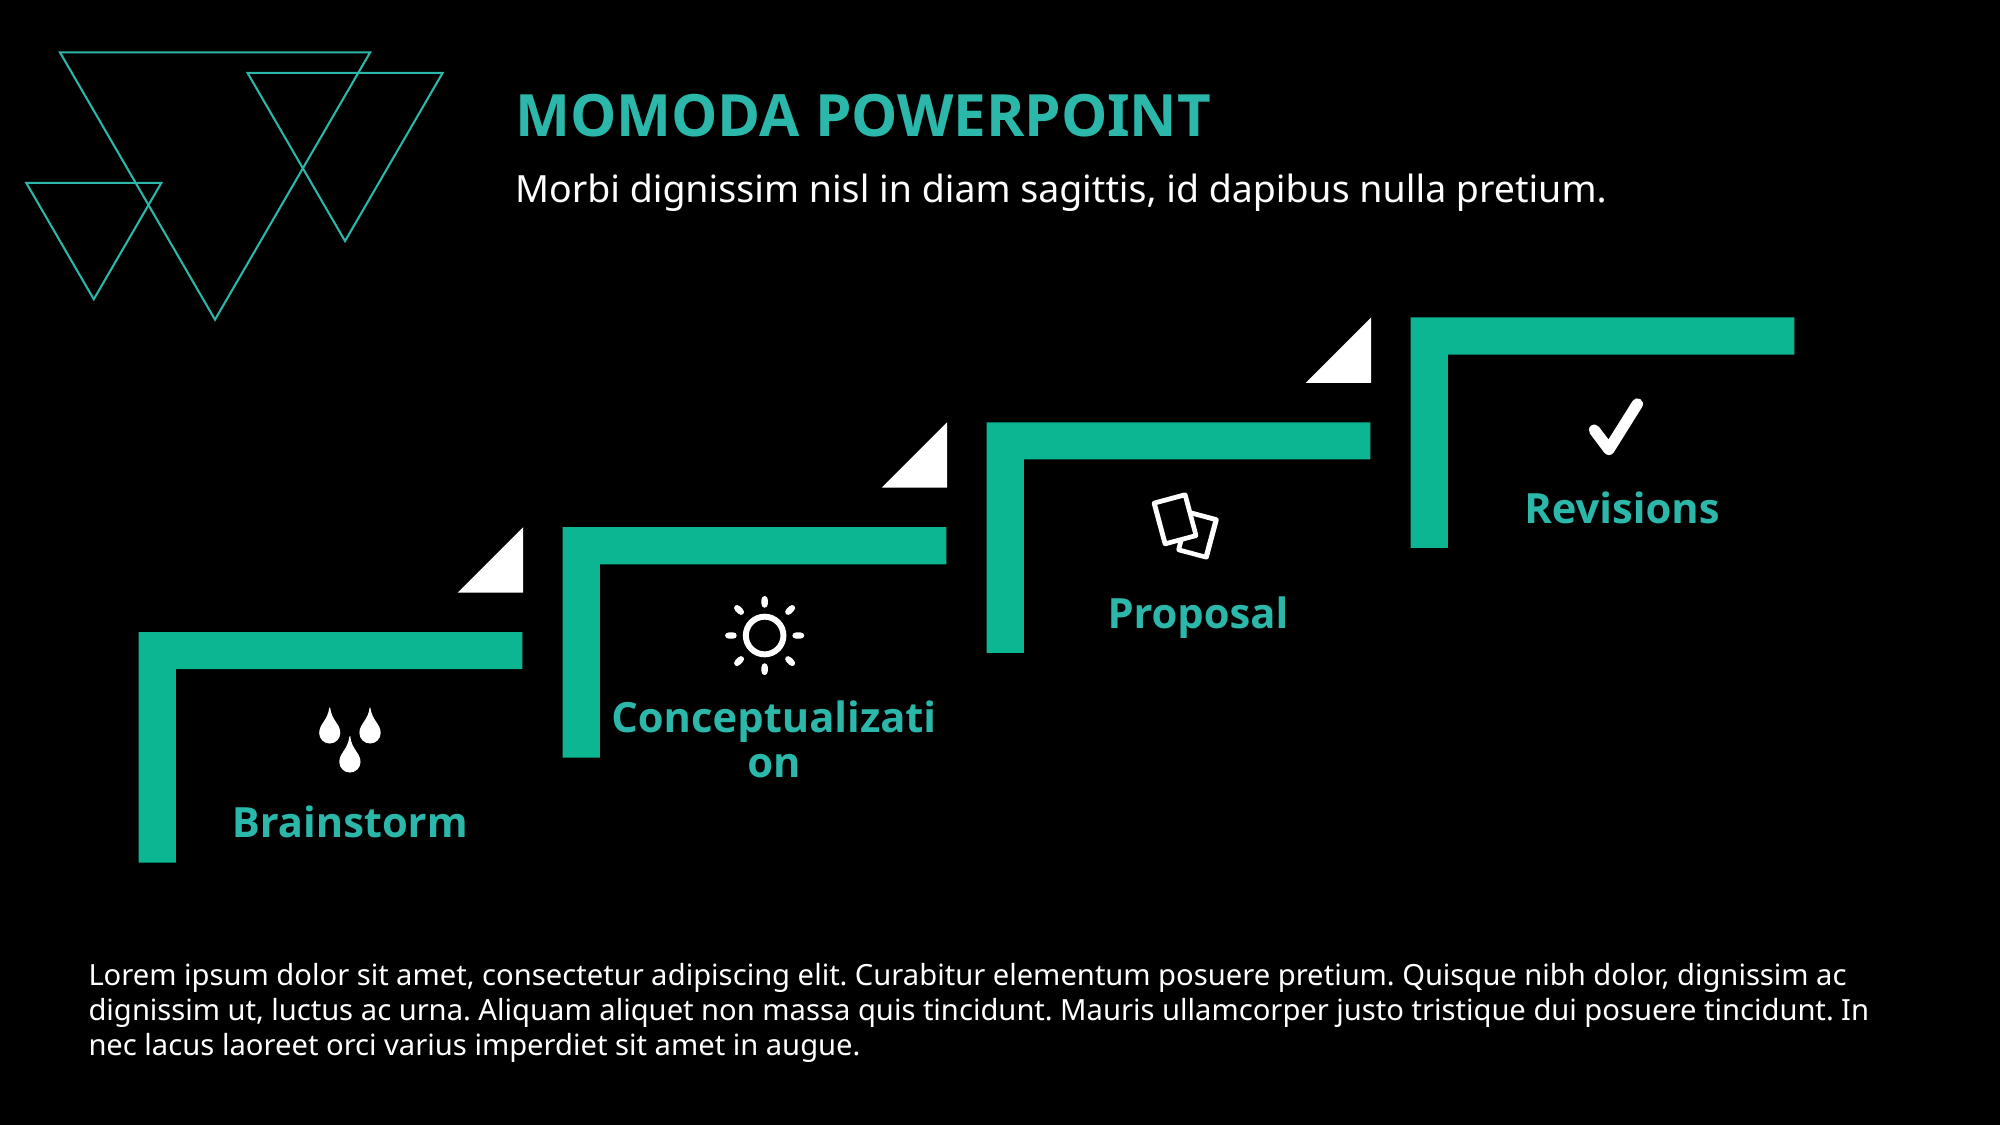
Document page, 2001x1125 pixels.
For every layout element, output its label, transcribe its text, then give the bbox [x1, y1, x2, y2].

text_box [732, 655, 746, 668]
text_box Conceptualization [600, 565, 948, 869]
text_box [784, 603, 797, 616]
text_box [245, 71, 445, 244]
text_box [723, 631, 738, 640]
text_box [58, 51, 372, 322]
text_box Proposal [1024, 460, 1372, 764]
text_box [986, 421, 1371, 654]
text_box [784, 655, 797, 668]
text_box [732, 603, 746, 616]
text_box Morbi dignissim nisl in diam sagittis, id dapibus nulla pretium. [500, 157, 1918, 218]
text_box [1303, 314, 1373, 384]
text_box [318, 706, 342, 745]
text_box [741, 612, 788, 659]
text_box MOMODA POWERPOINT [500, 71, 1354, 156]
text_box Lorem ipsum dolor sit amet, consectetur adipiscing elit. Curabitur elementum posuere pretium. Quisque nibh dolor, dignissim ac dignissim ut, luctus ac urna. Aliquam aliquet non massa quis tincidunt. Mauris ullamcorper justo tristique dui posuere tincidunt. In nec lacus laoreet orci varius imperdiet sit amet in augue. [73, 948, 1927, 1091]
text_box [358, 706, 382, 745]
text_box [24, 181, 164, 302]
text_box [760, 662, 769, 677]
text_box [791, 631, 806, 640]
text_box [562, 526, 947, 759]
text_box [760, 594, 769, 609]
text_box [138, 631, 523, 864]
text_box Revisions [1448, 355, 1796, 659]
text_box [1410, 316, 1795, 549]
text_box Brainstorm [176, 670, 524, 974]
text_box [455, 524, 525, 594]
text_box [338, 735, 362, 774]
text_box [1150, 491, 1220, 561]
text_box [1587, 397, 1644, 457]
text_box [879, 419, 949, 489]
